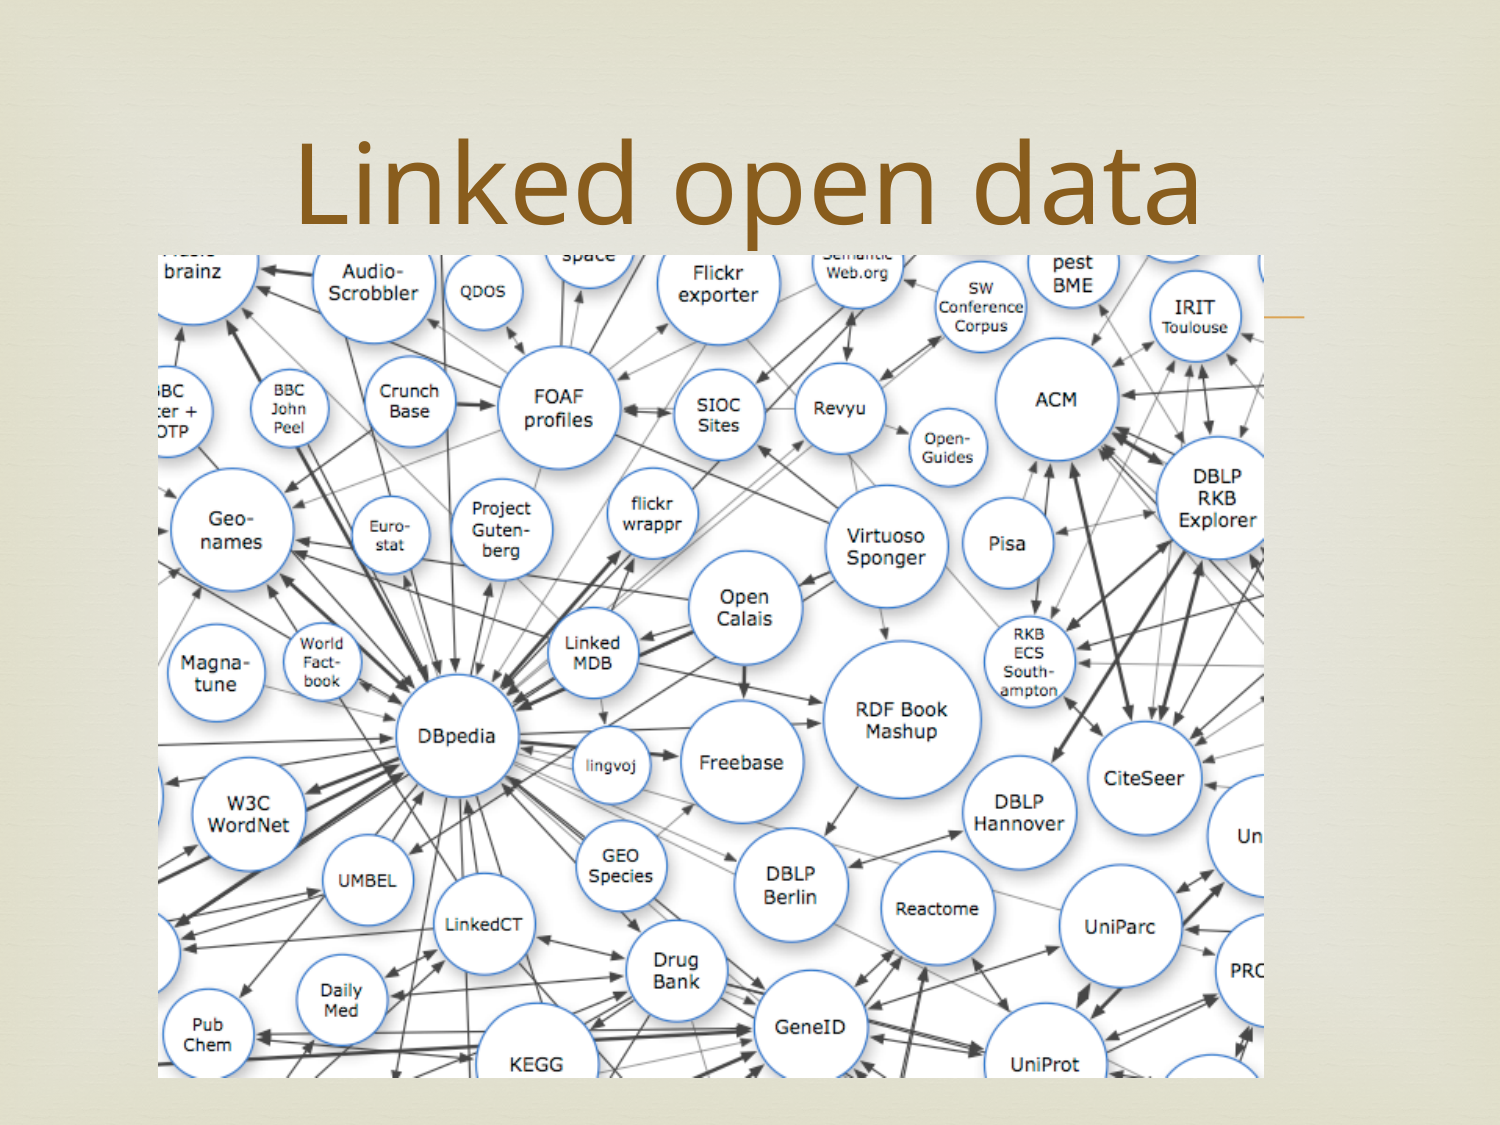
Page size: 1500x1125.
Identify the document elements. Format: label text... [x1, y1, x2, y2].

title Linked open data [112, 93, 1386, 267]
picture [158, 254, 1264, 1078]
